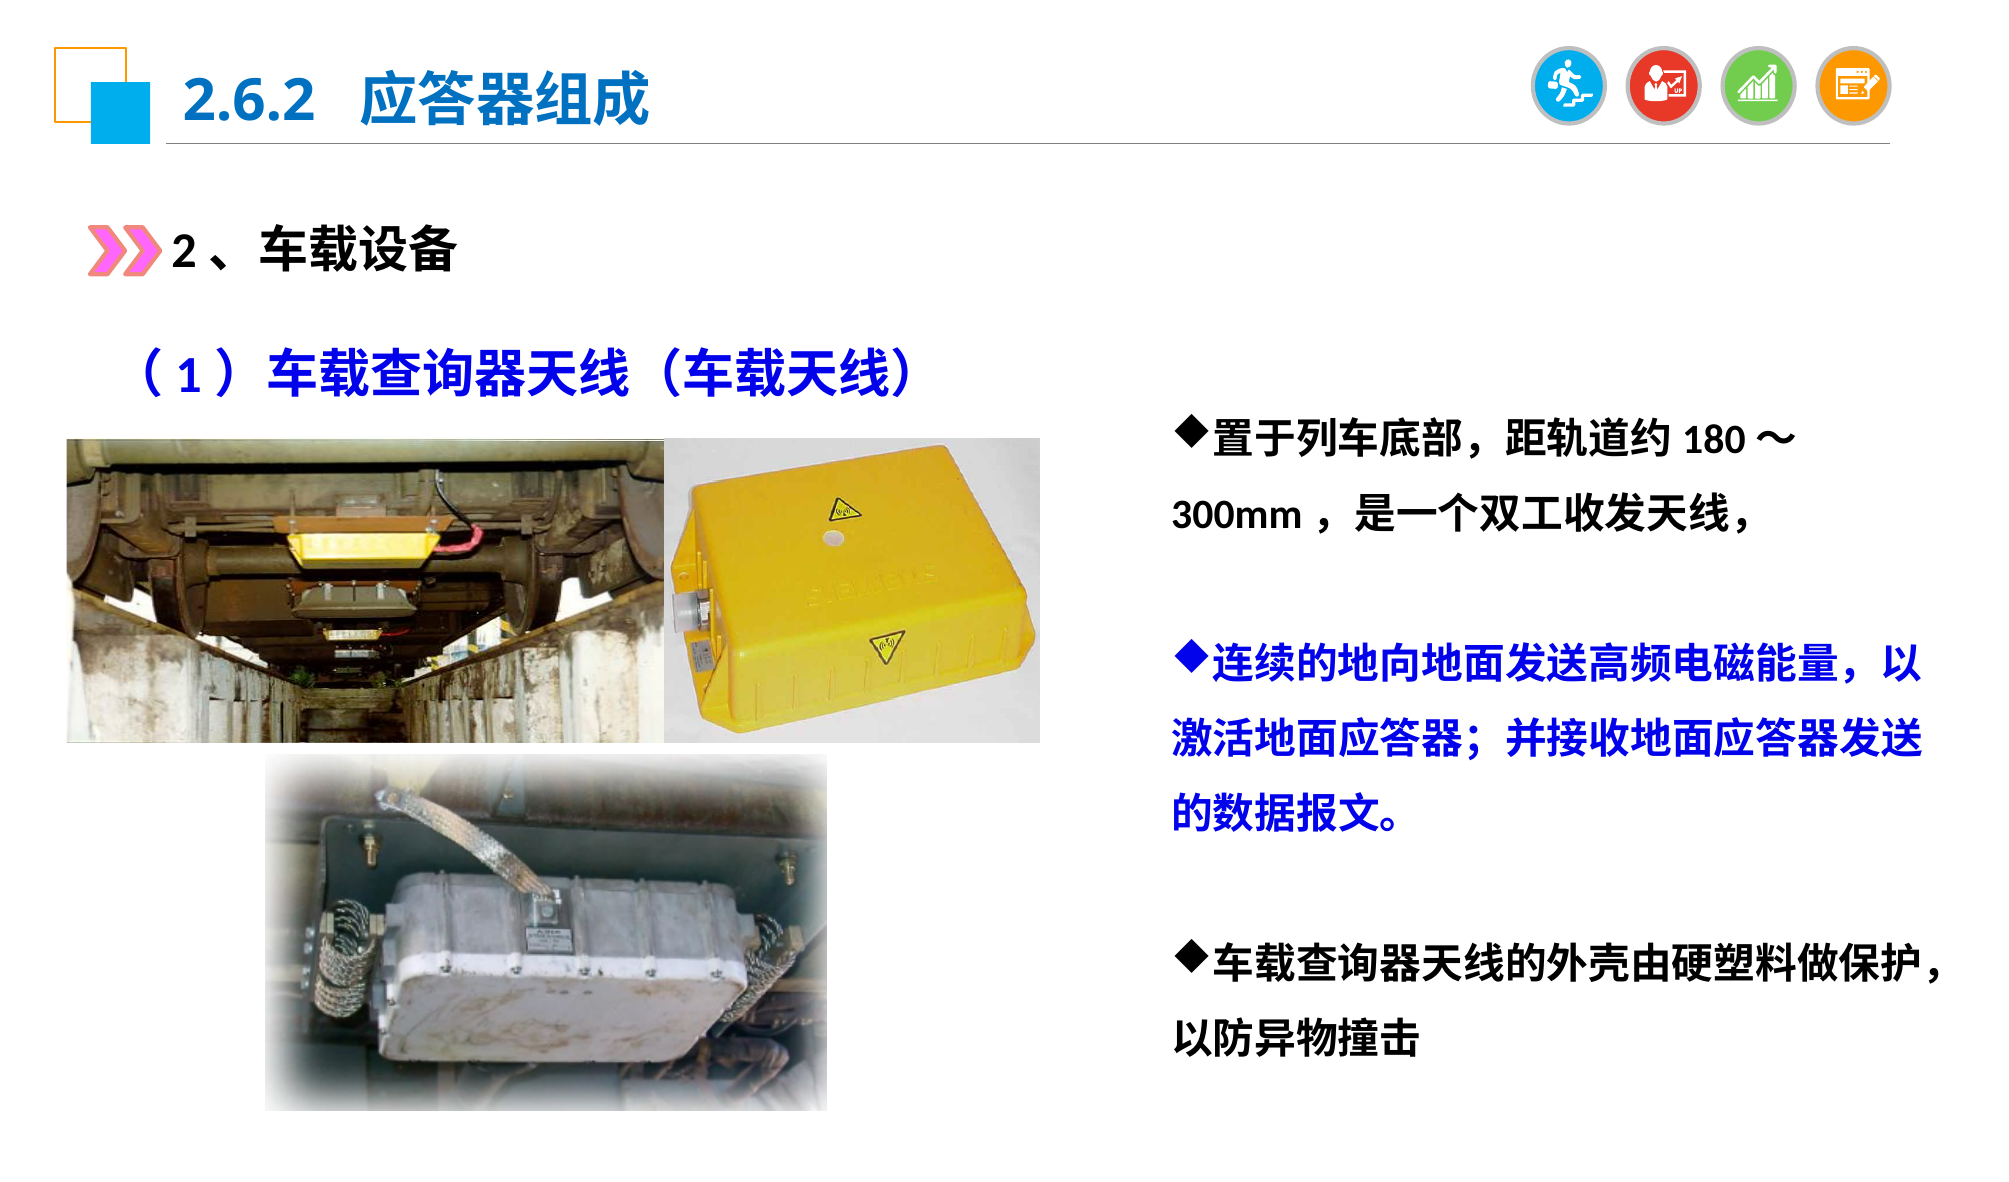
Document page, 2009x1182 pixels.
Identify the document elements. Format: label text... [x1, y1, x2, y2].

picture [66, 438, 1040, 744]
text_box 置于列车底部，距轨道约180～300mm，是一个双工收发天线， 连续的地向地面发送高频电磁能量，以激活地面应答器；并接收地面应答器发送的数据报文。 车载查询器天线的外壳由硬塑料做保护，以防异物撞击 [1156, 379, 1965, 1070]
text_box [89, 209, 470, 287]
text_box 2.6.2 应答器组成 [162, 51, 672, 142]
picture [265, 754, 827, 1112]
text_box （1）车载查询器天线（车载天线） [96, 332, 957, 410]
